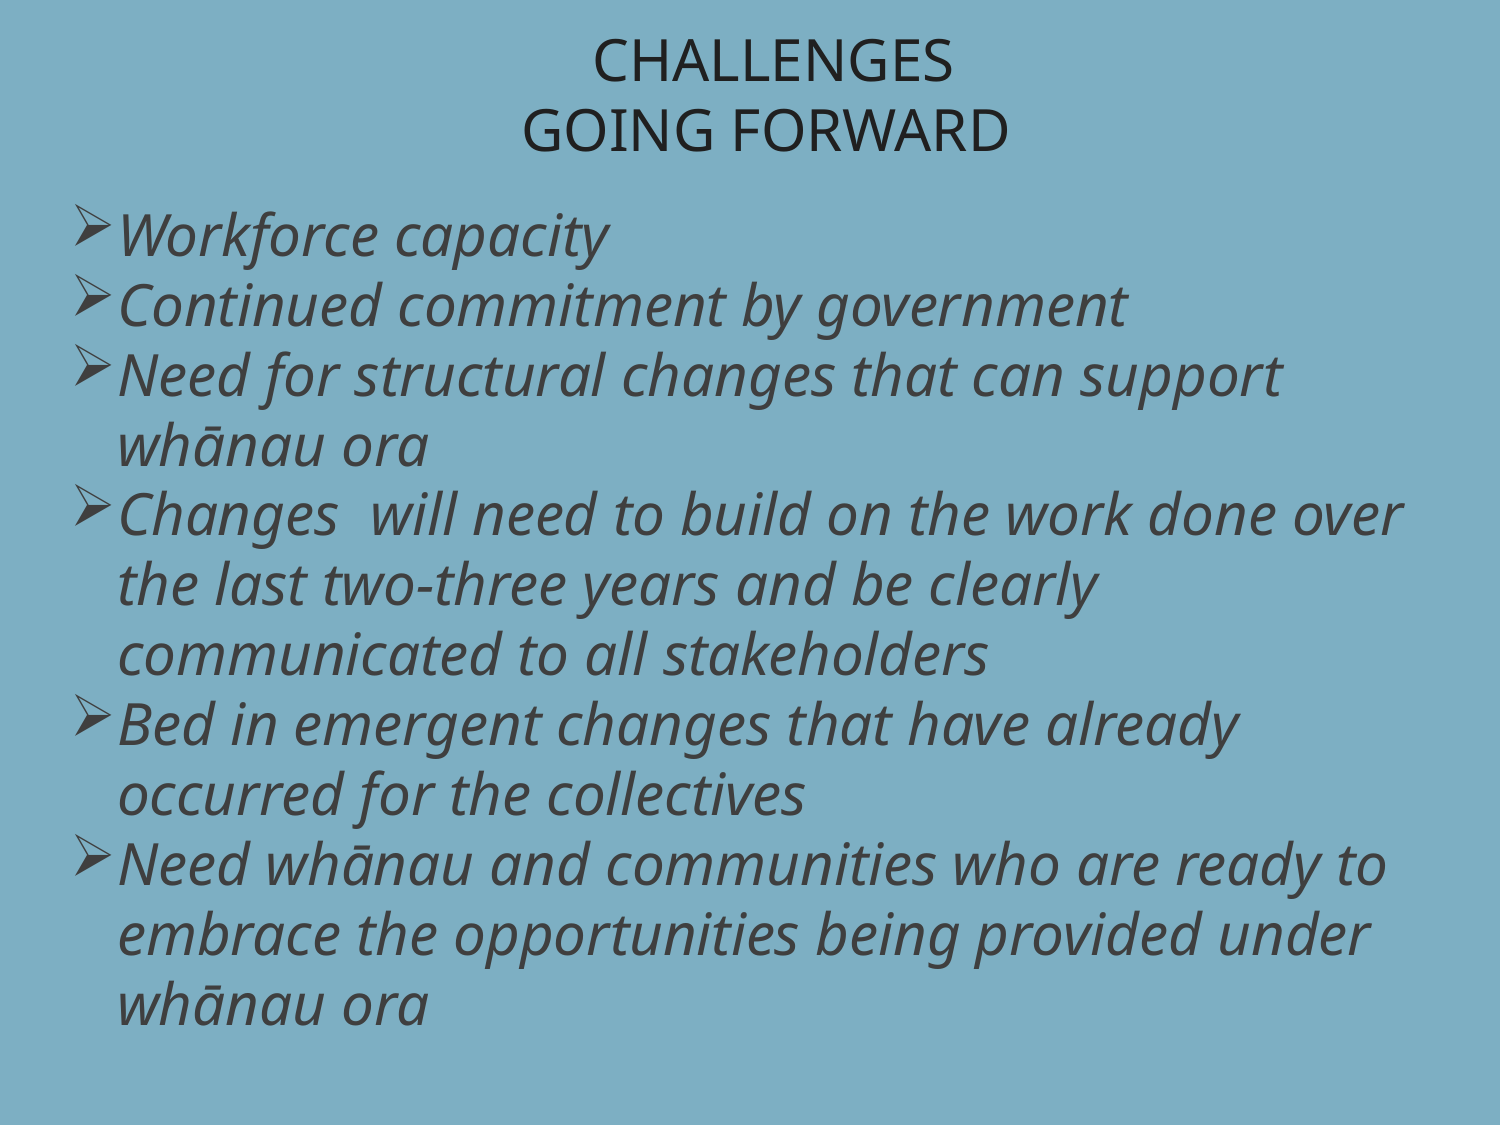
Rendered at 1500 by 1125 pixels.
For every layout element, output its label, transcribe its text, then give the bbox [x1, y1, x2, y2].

text_box Workforce capacity Continued commitment by government Need for structural changes that can support whānau ora Changes will need to build on the work done over the last two-three years and be clearly communicated to all stakeholders Bed in emergent changes that have already occurred for the collectives Need whānau and communities who are ready to embrace the opportunities being provided under whānau ora [55, 190, 1462, 1045]
text_box CHALLENGES GOING FORWARD [490, 15, 1058, 171]
